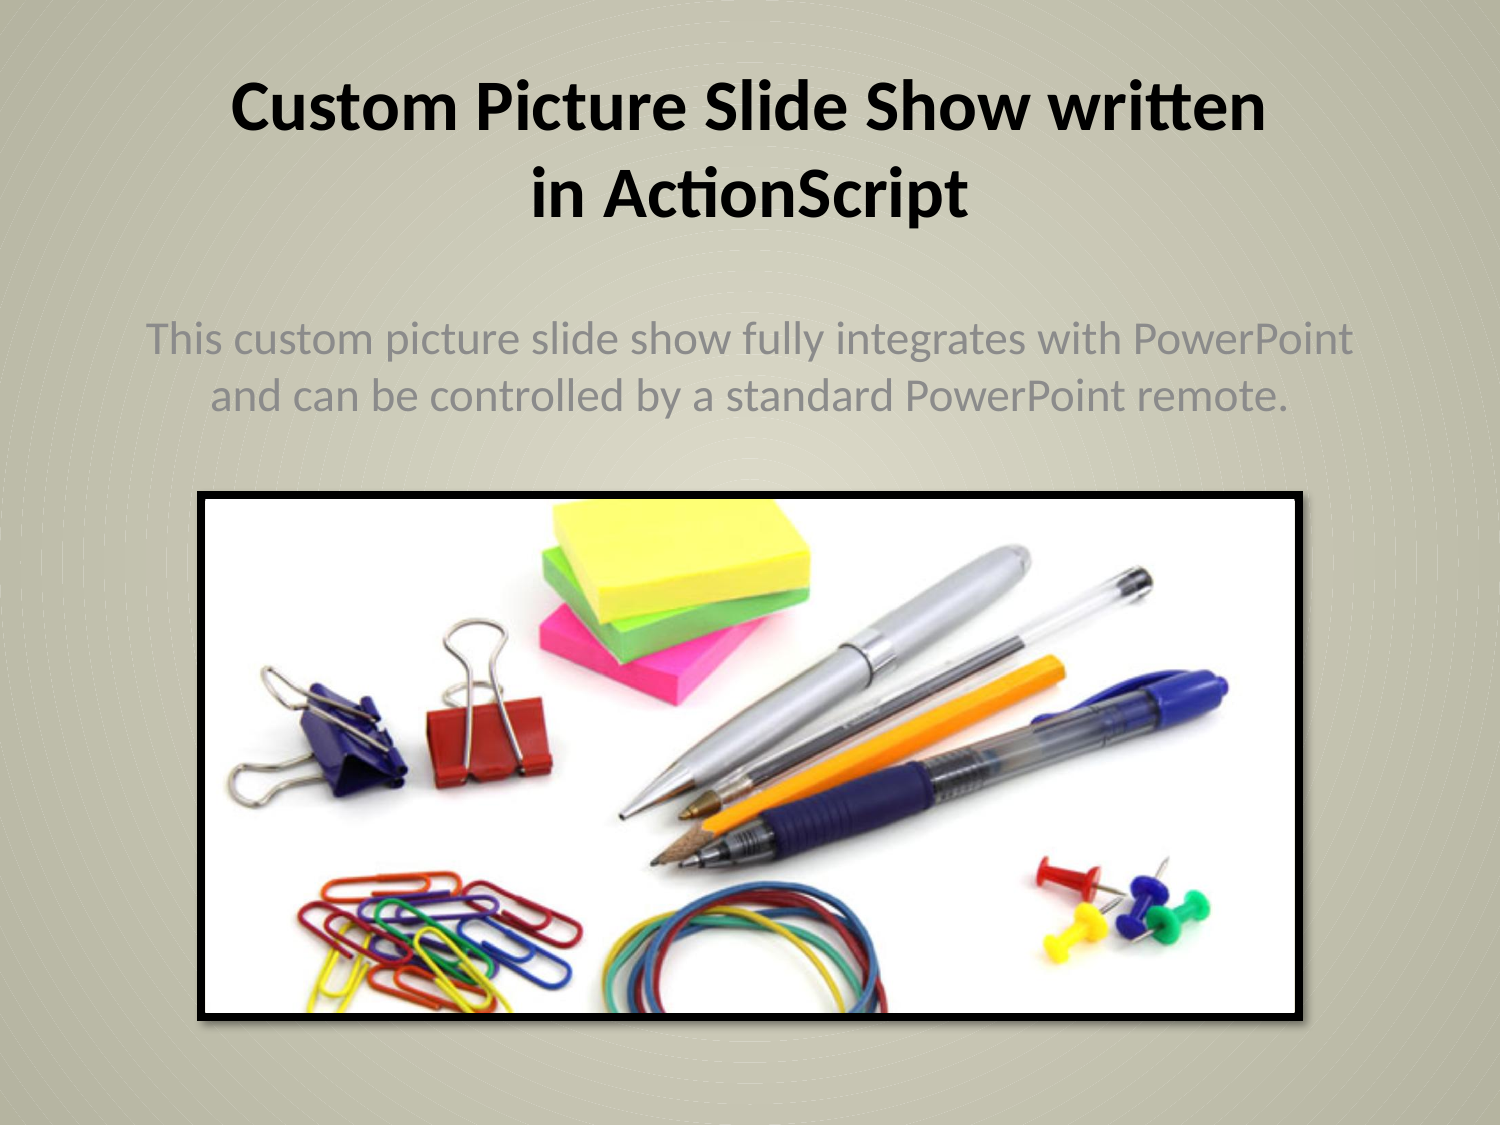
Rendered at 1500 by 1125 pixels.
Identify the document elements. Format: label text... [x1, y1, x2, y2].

title Custom Picture Slide Show written in ActionScript [112, 50, 1388, 241]
subtitle This custom picture slide show fully integrates with PowerPoint and can be controlled by a standard PowerPoint remote. [125, 299, 1375, 488]
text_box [205, 499, 1295, 1014]
